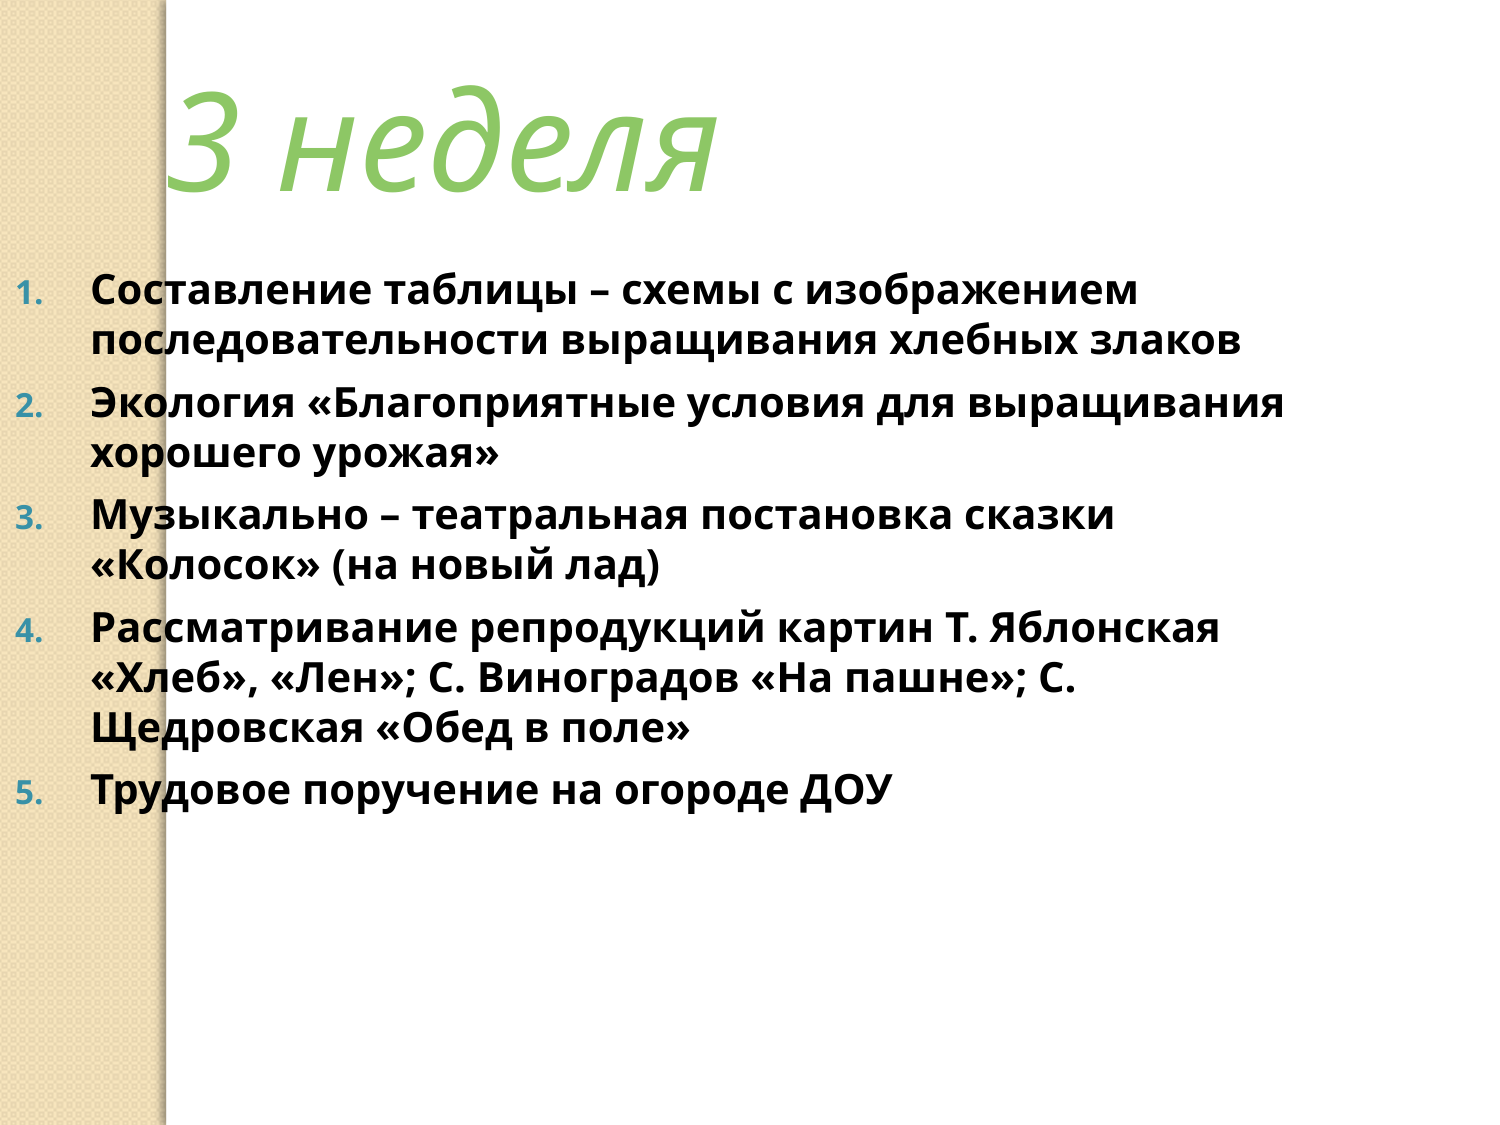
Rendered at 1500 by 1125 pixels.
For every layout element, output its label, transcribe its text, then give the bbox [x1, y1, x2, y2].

title 3 неделя [150, 42, 1500, 231]
list Составление таблицы – схемы с изображением последовательности выращивания хлебных злаков Экология «Благоприятные условия для выращивания хорошего урожая» Музыкально – театральная постановка сказки «Колосок» (на новый лад) Рассматривание репродукций картин Т. Яблонская «Хлеб», «Лен»; С. Виноградов «На пашне»; С. Щедровская «Обед в поле» Трудовое поручение на огороде ДОУ [0, 255, 1351, 999]
